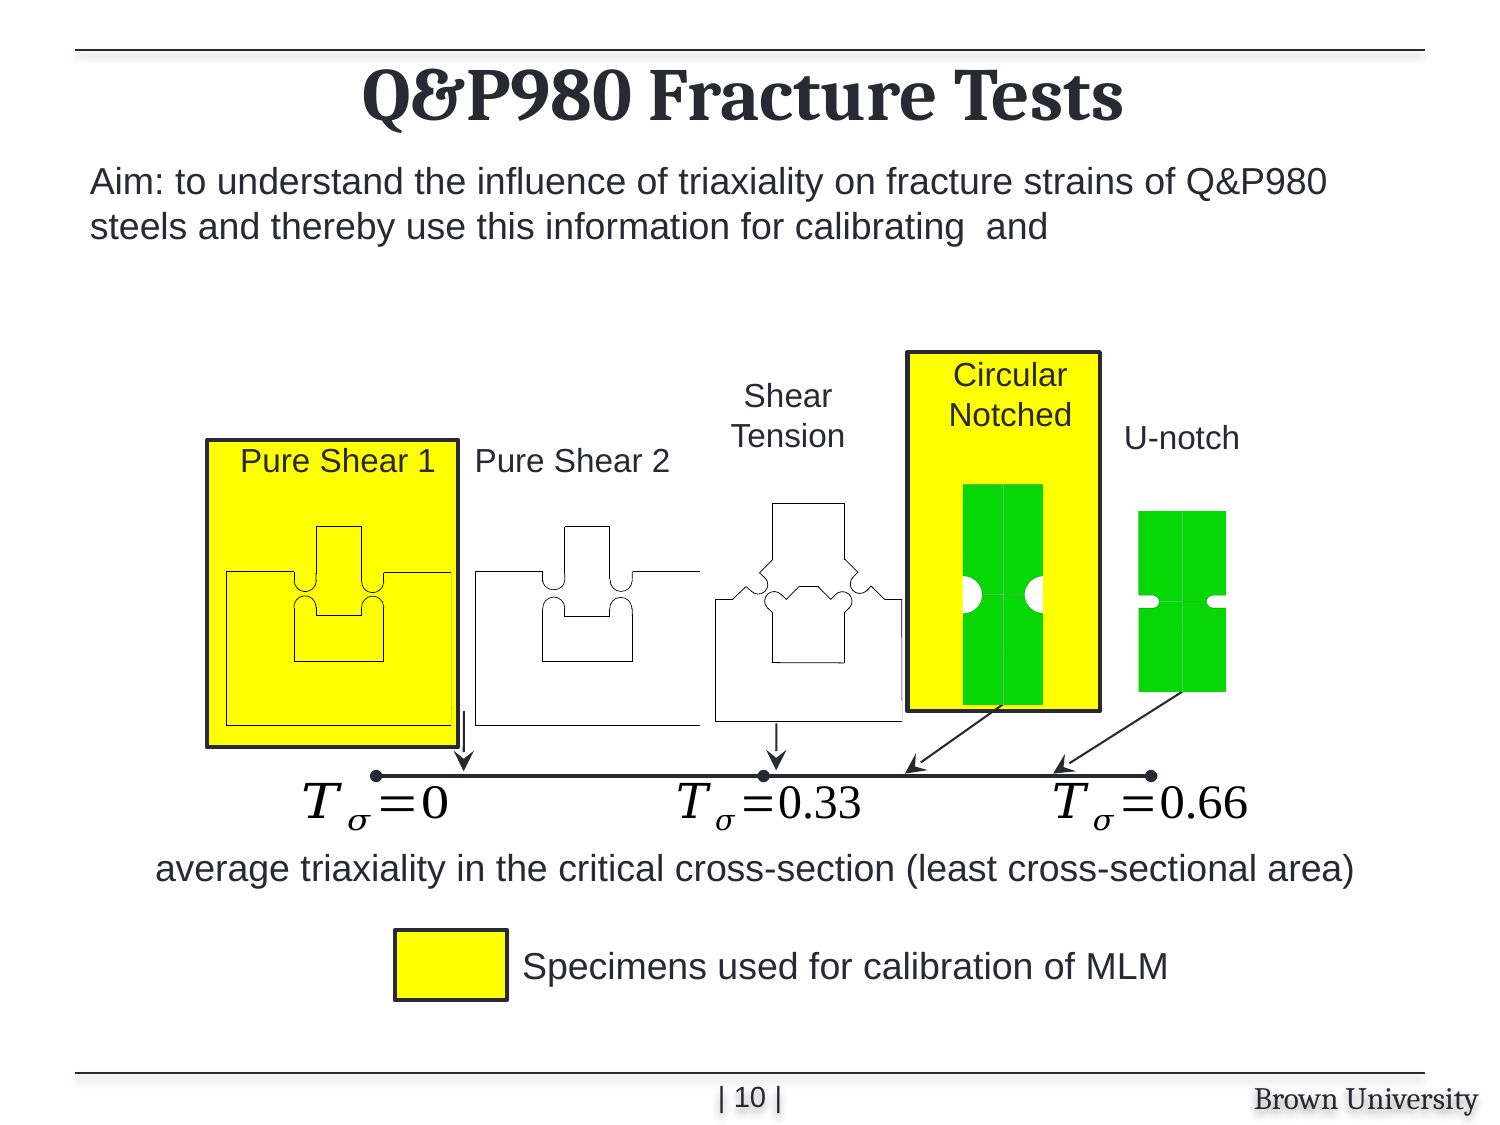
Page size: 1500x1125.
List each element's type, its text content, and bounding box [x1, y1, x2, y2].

picture [1138, 510, 1227, 692]
text_box [393, 928, 509, 1002]
text_box [905, 350, 1102, 701]
picture [225, 526, 452, 726]
slide_number | 9 | [662, 1071, 838, 1125]
picture [474, 525, 701, 726]
list Q&P980 Fracture Tests [62, 37, 1425, 113]
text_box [1052, 691, 1183, 774]
text_box Specimens used for calibration of MLM [507, 934, 1200, 995]
text_box [205, 438, 460, 749]
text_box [904, 704, 1004, 774]
picture [962, 483, 1044, 705]
picture [714, 502, 903, 722]
